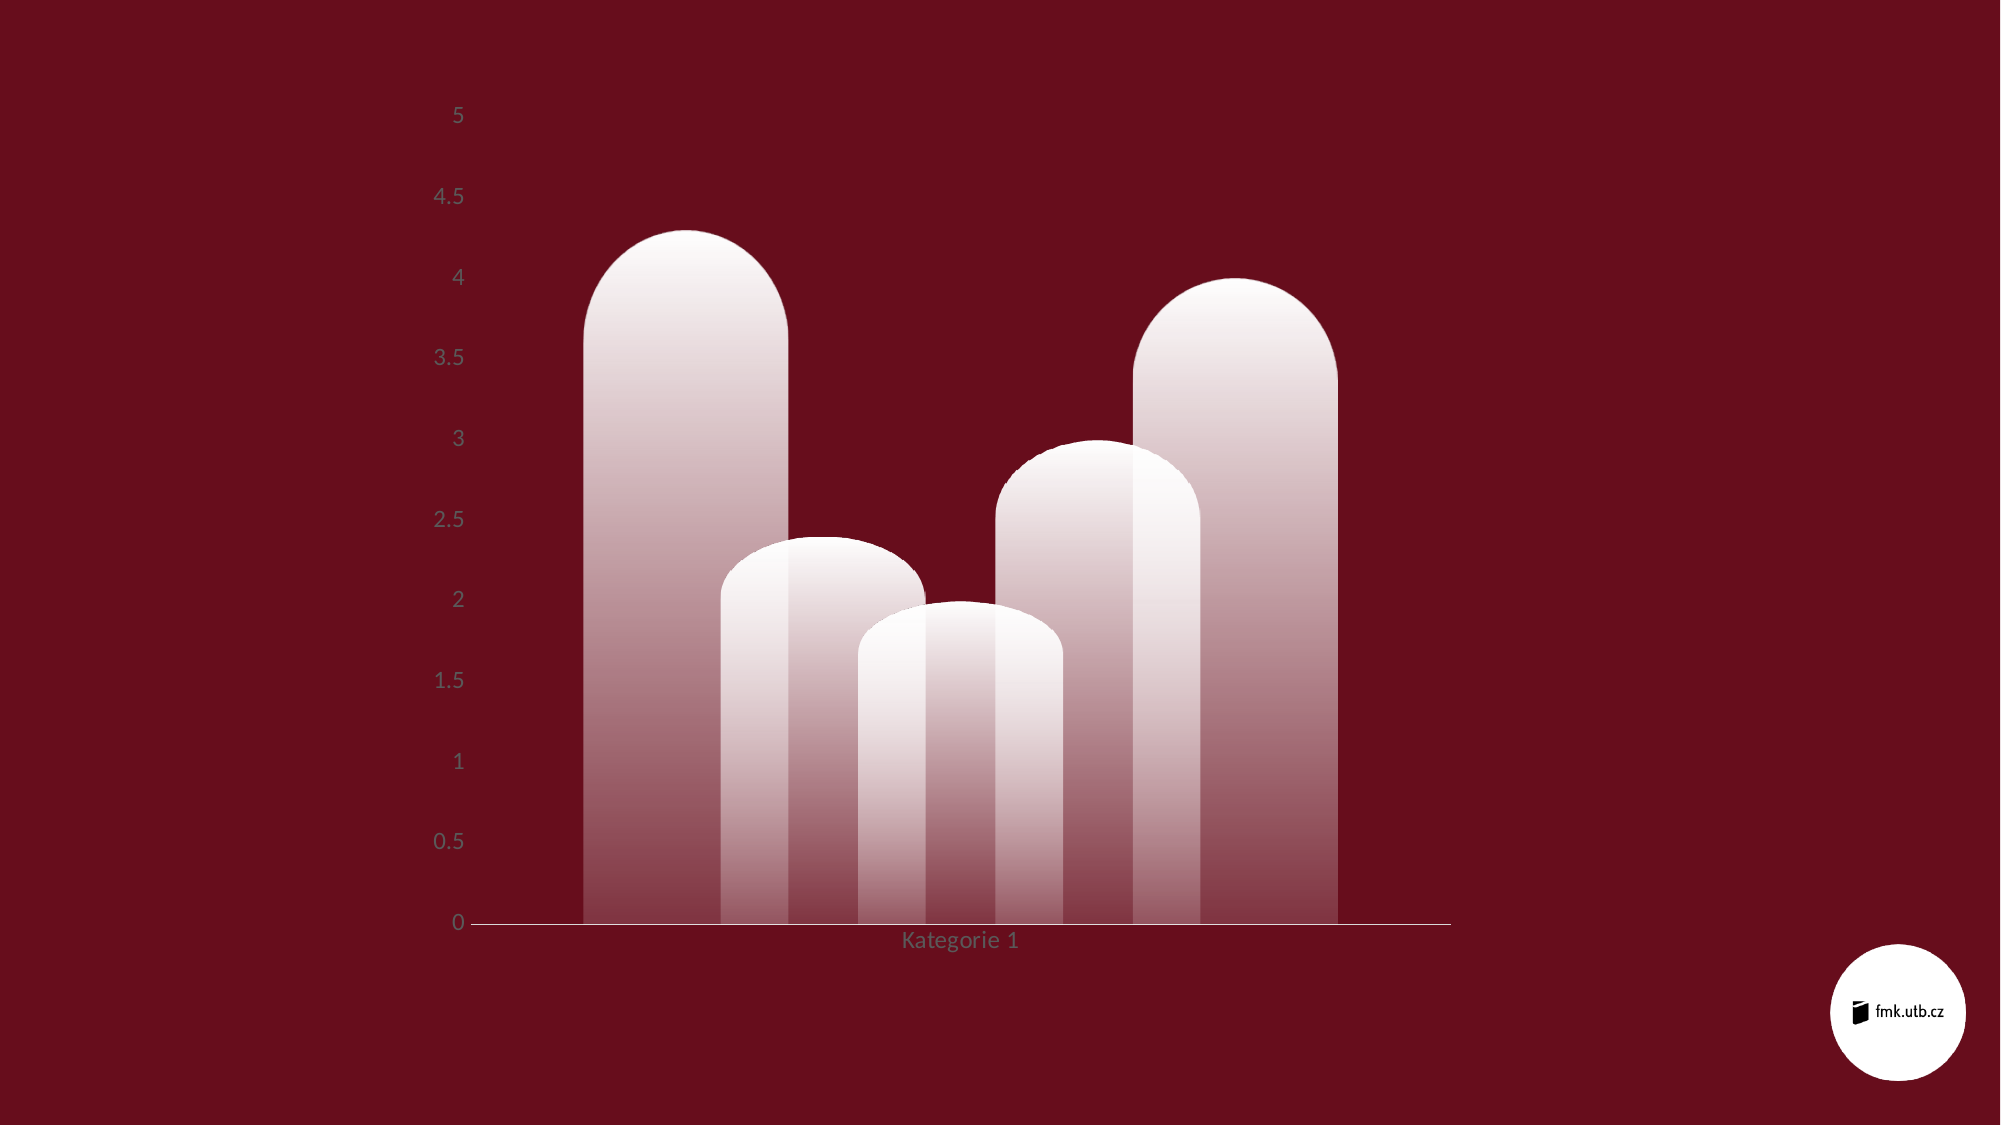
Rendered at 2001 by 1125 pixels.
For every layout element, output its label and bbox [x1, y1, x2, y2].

chart [424, 83, 1478, 1042]
picture [1830, 944, 1966, 1081]
